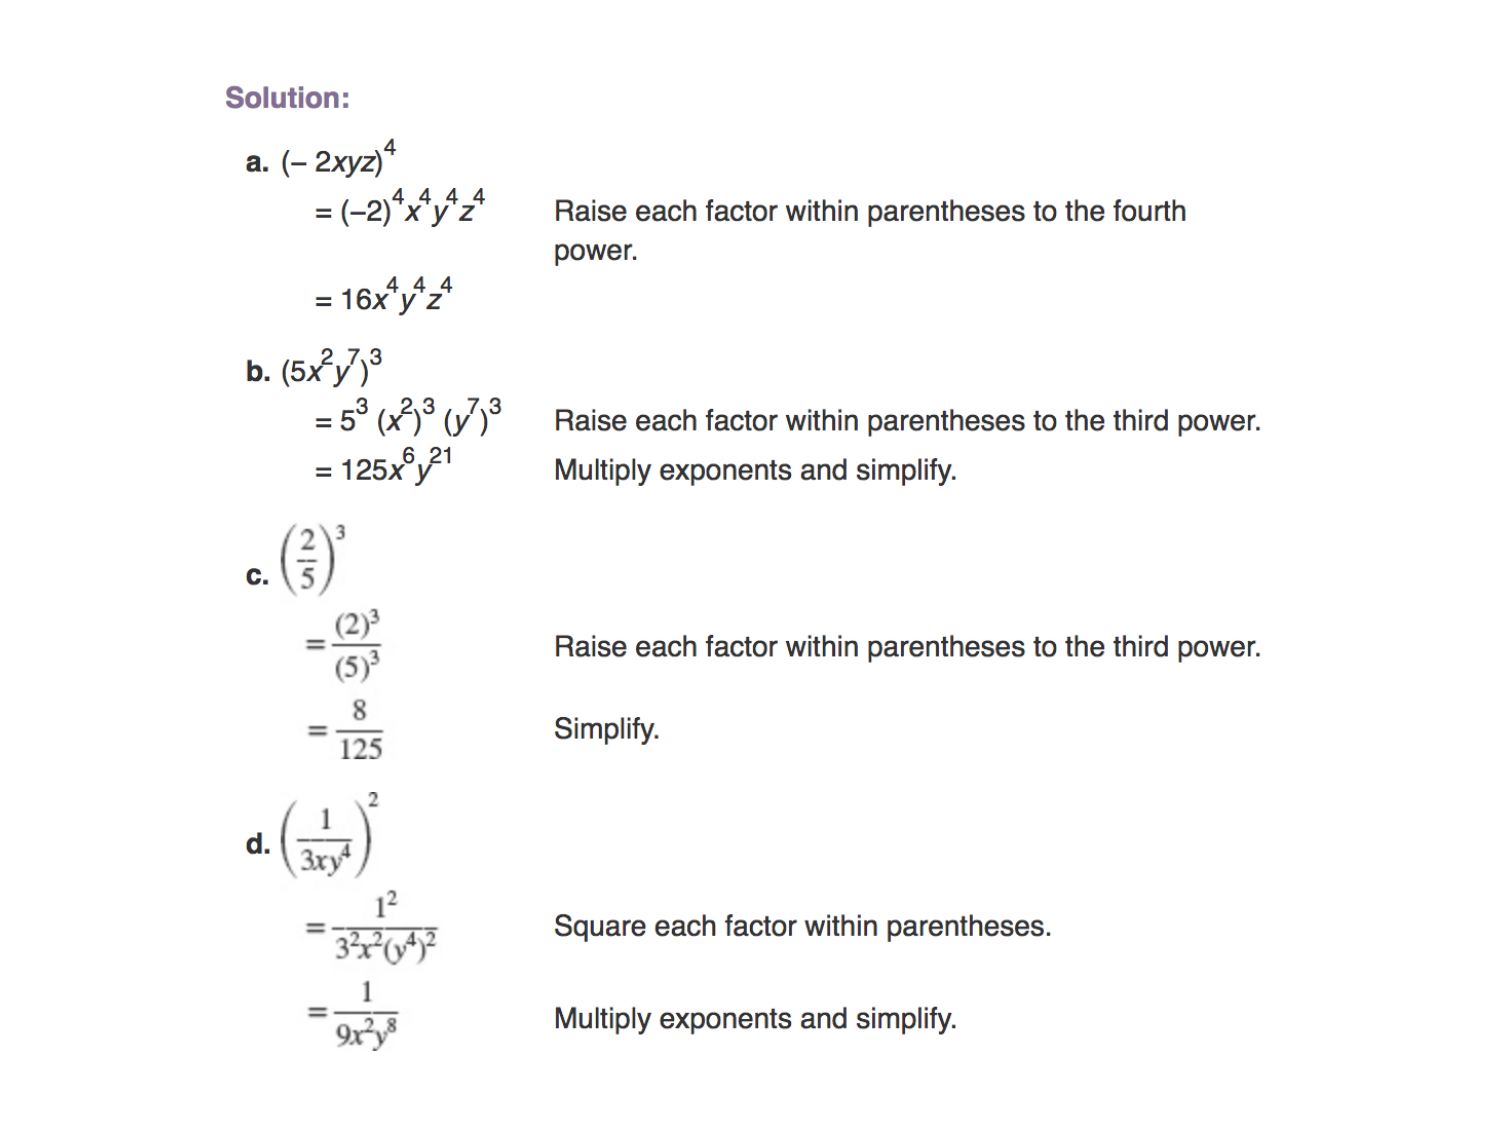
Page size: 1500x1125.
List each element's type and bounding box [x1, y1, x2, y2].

list [0, 75, 1500, 1055]
